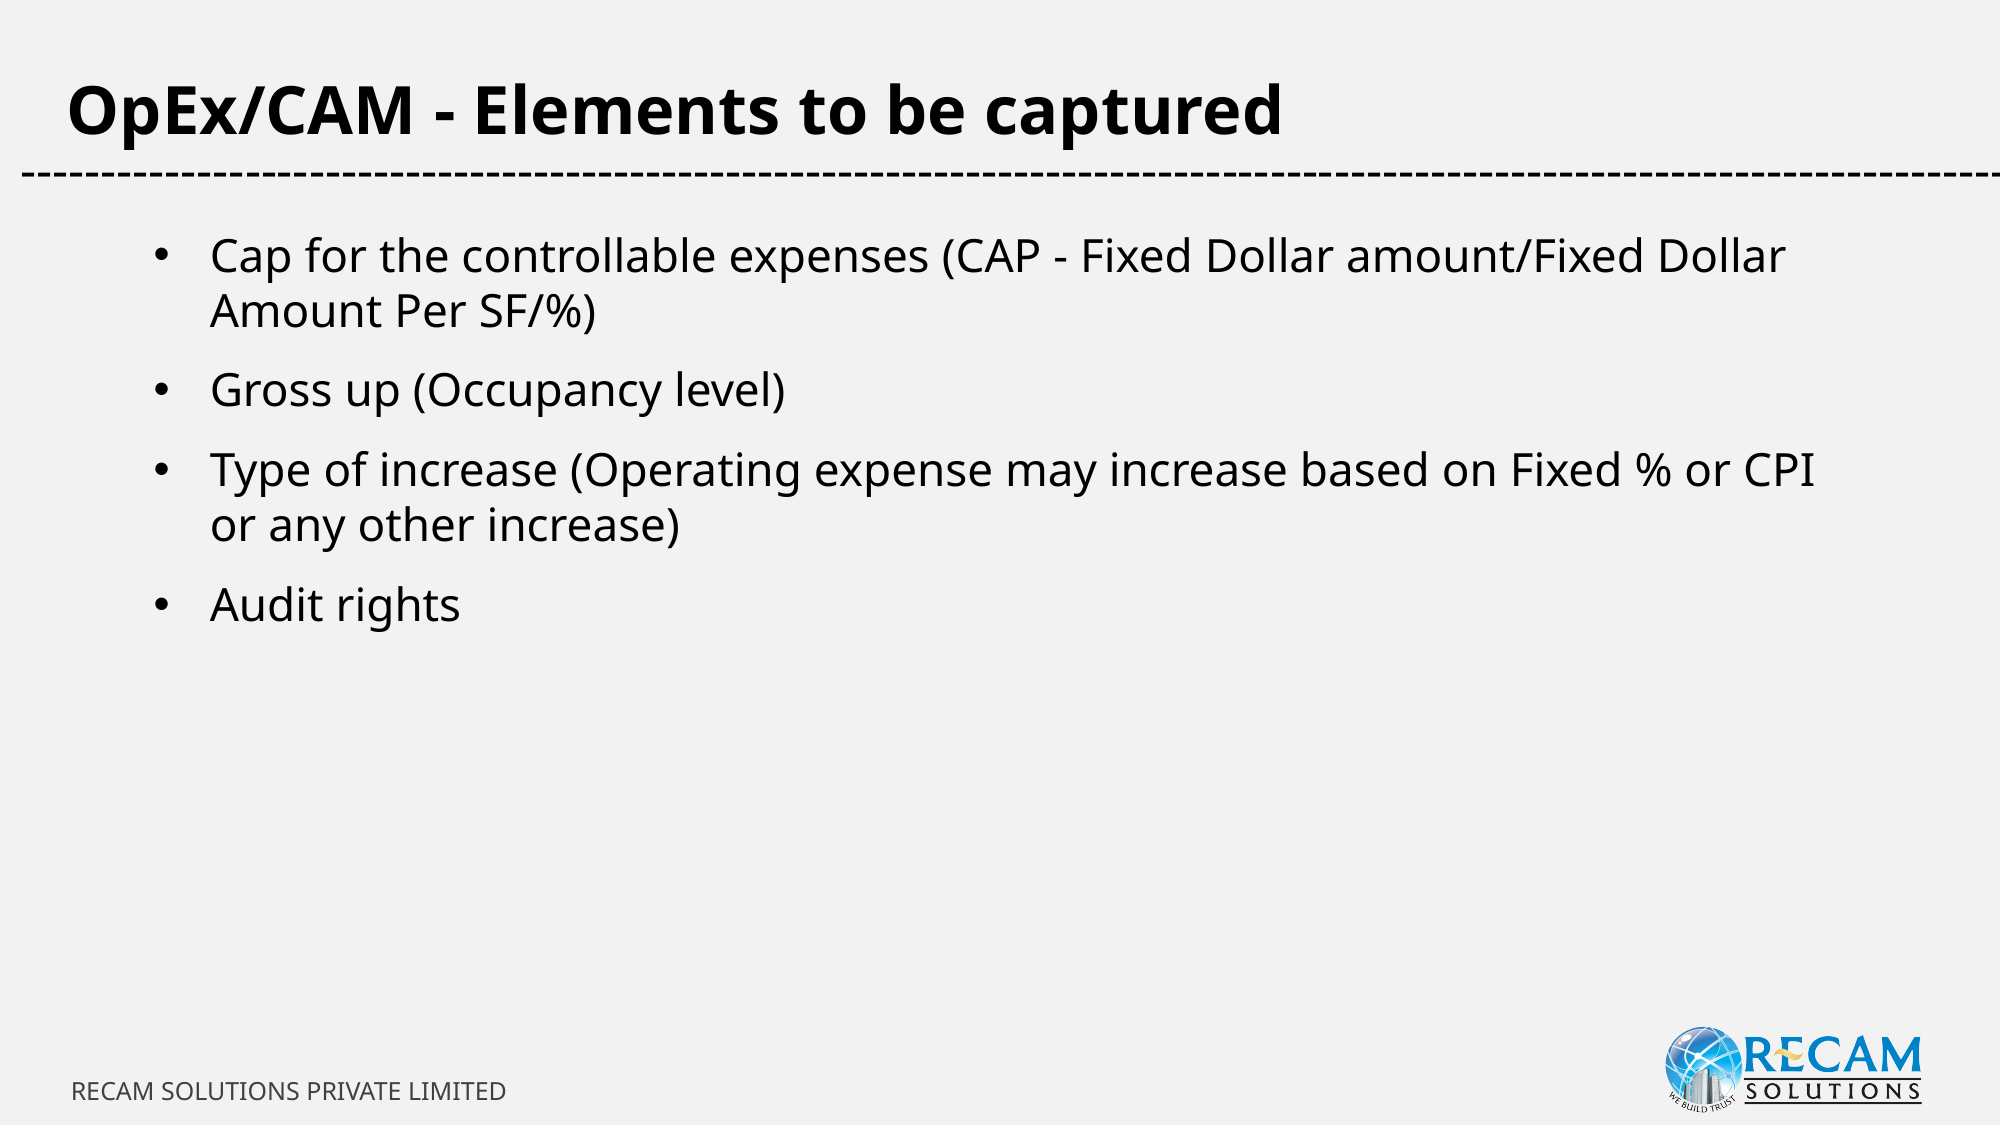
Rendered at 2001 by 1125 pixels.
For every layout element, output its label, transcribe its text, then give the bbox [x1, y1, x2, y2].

picture [1652, 1014, 1935, 1125]
text_box ----------------------------------------------------------------------------------------------------------------------------- [6, 131, 2000, 207]
text_box OpEx/CAM - Elements to be captured [51, 60, 1520, 131]
footer RECAM SOLUTIONS PRIVATE LIMITED [70, 1073, 971, 1107]
text_box Cap for the controllable expenses (CAP - Fixed Dollar amount/Fixed Dollar Amount Per SF/%) Gross up (Occupancy level) Type of increase (Operating expense may increase based on Fixed % or CPI or any other increase) Audit rights [138, 218, 1842, 639]
